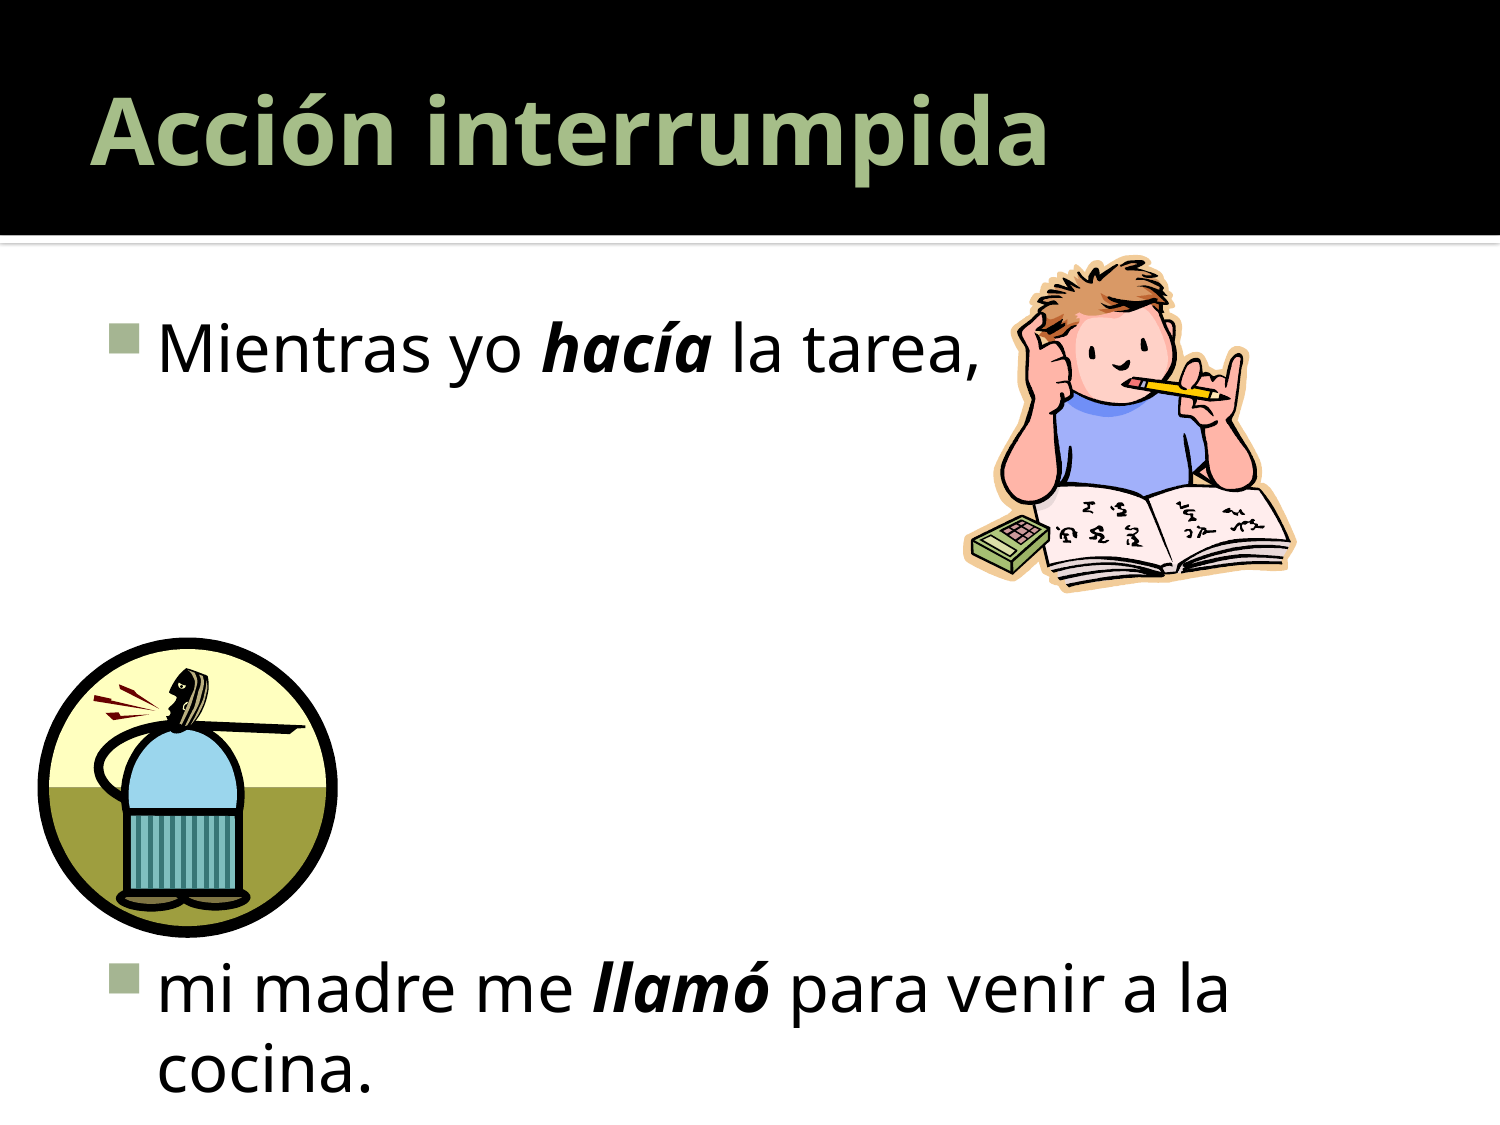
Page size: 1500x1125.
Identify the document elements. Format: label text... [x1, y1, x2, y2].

list Mientras yo hacía la tarea, mi madre me llamó para venir a la cocina. [75, 291, 1425, 1050]
picture [962, 249, 1302, 599]
title Acción interrumpida [75, 25, 1425, 231]
picture [37, 637, 338, 938]
